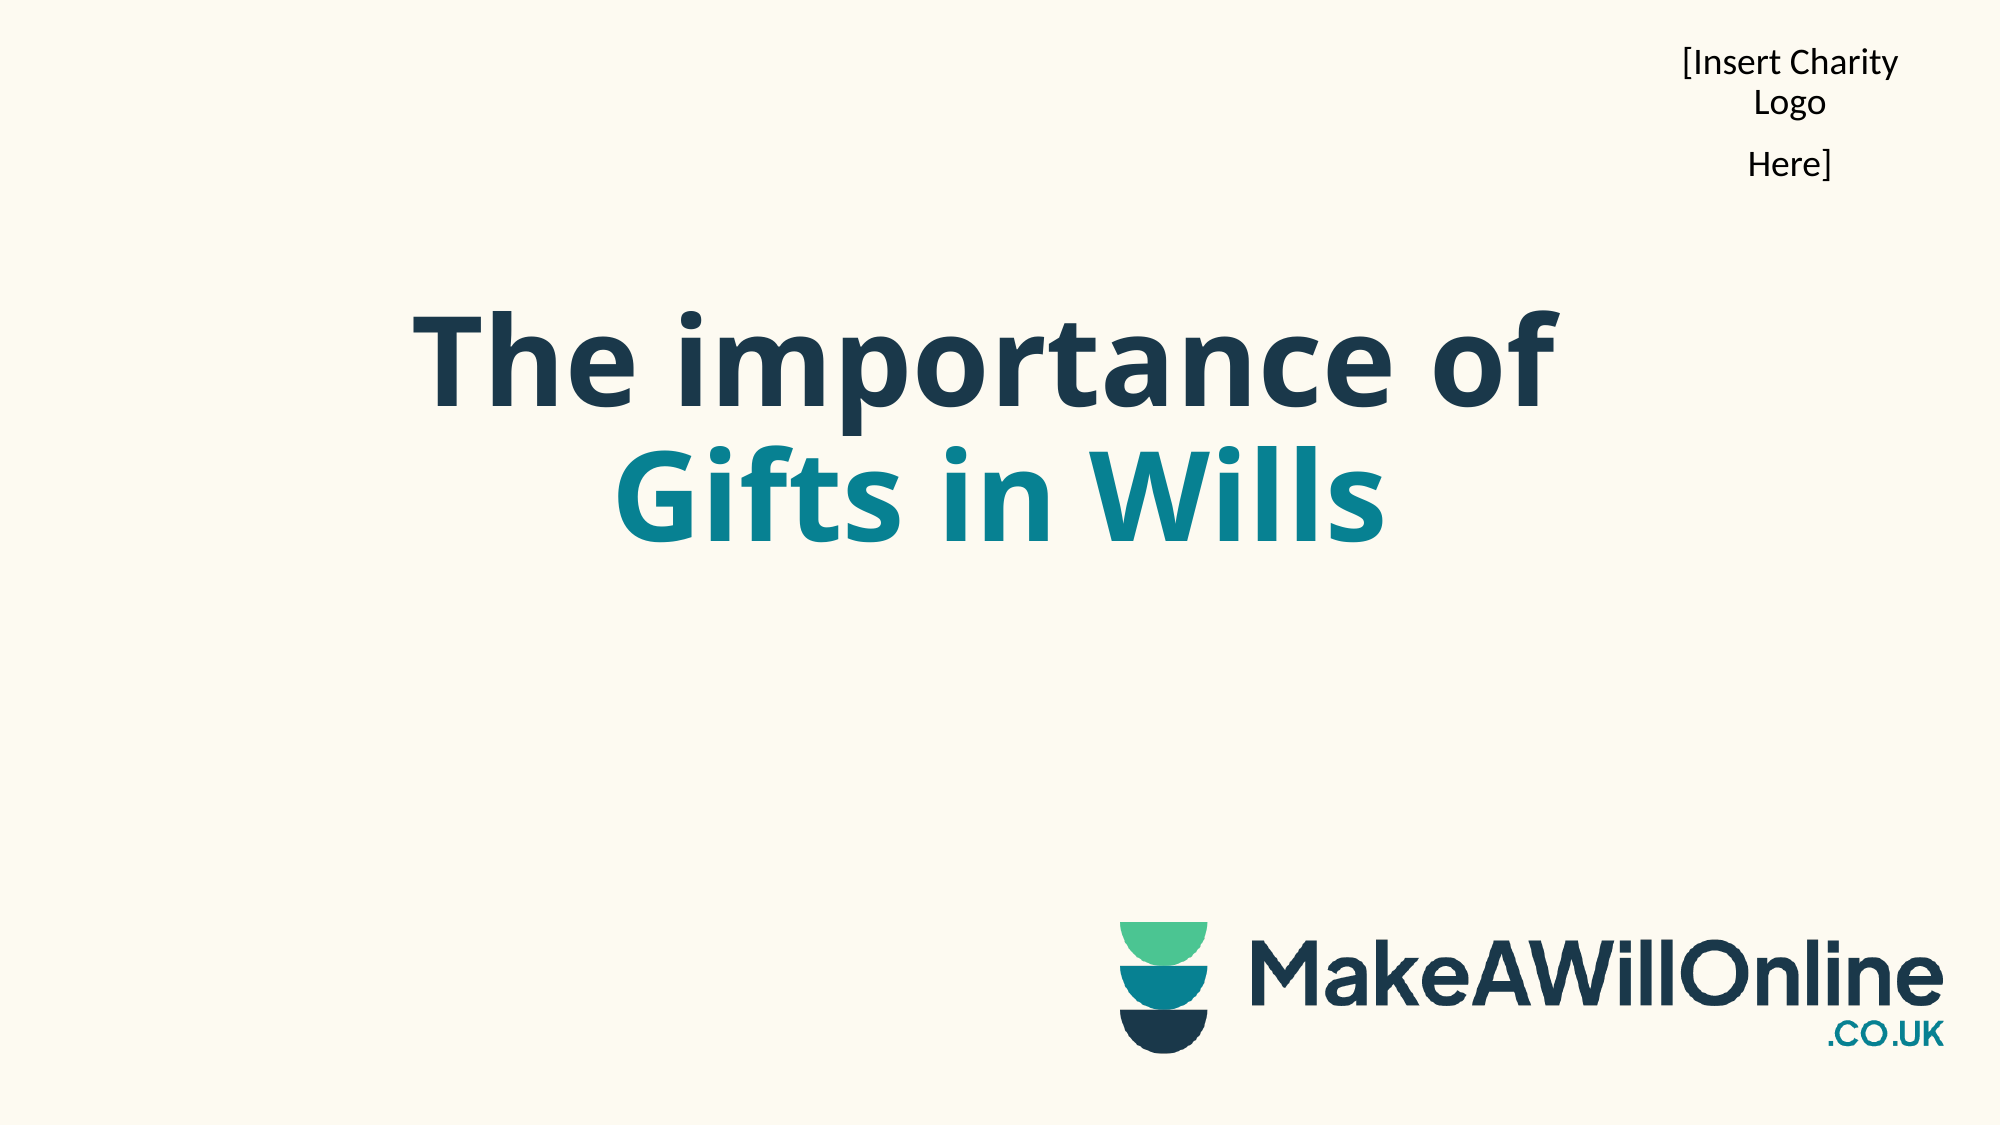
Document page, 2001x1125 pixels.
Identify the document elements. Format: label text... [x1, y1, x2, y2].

title The importance of Gifts in Wills [249, 184, 1750, 576]
picture [1120, 922, 1944, 1054]
subtitle [Insert Charity Logo Here] [1654, 34, 1926, 278]
